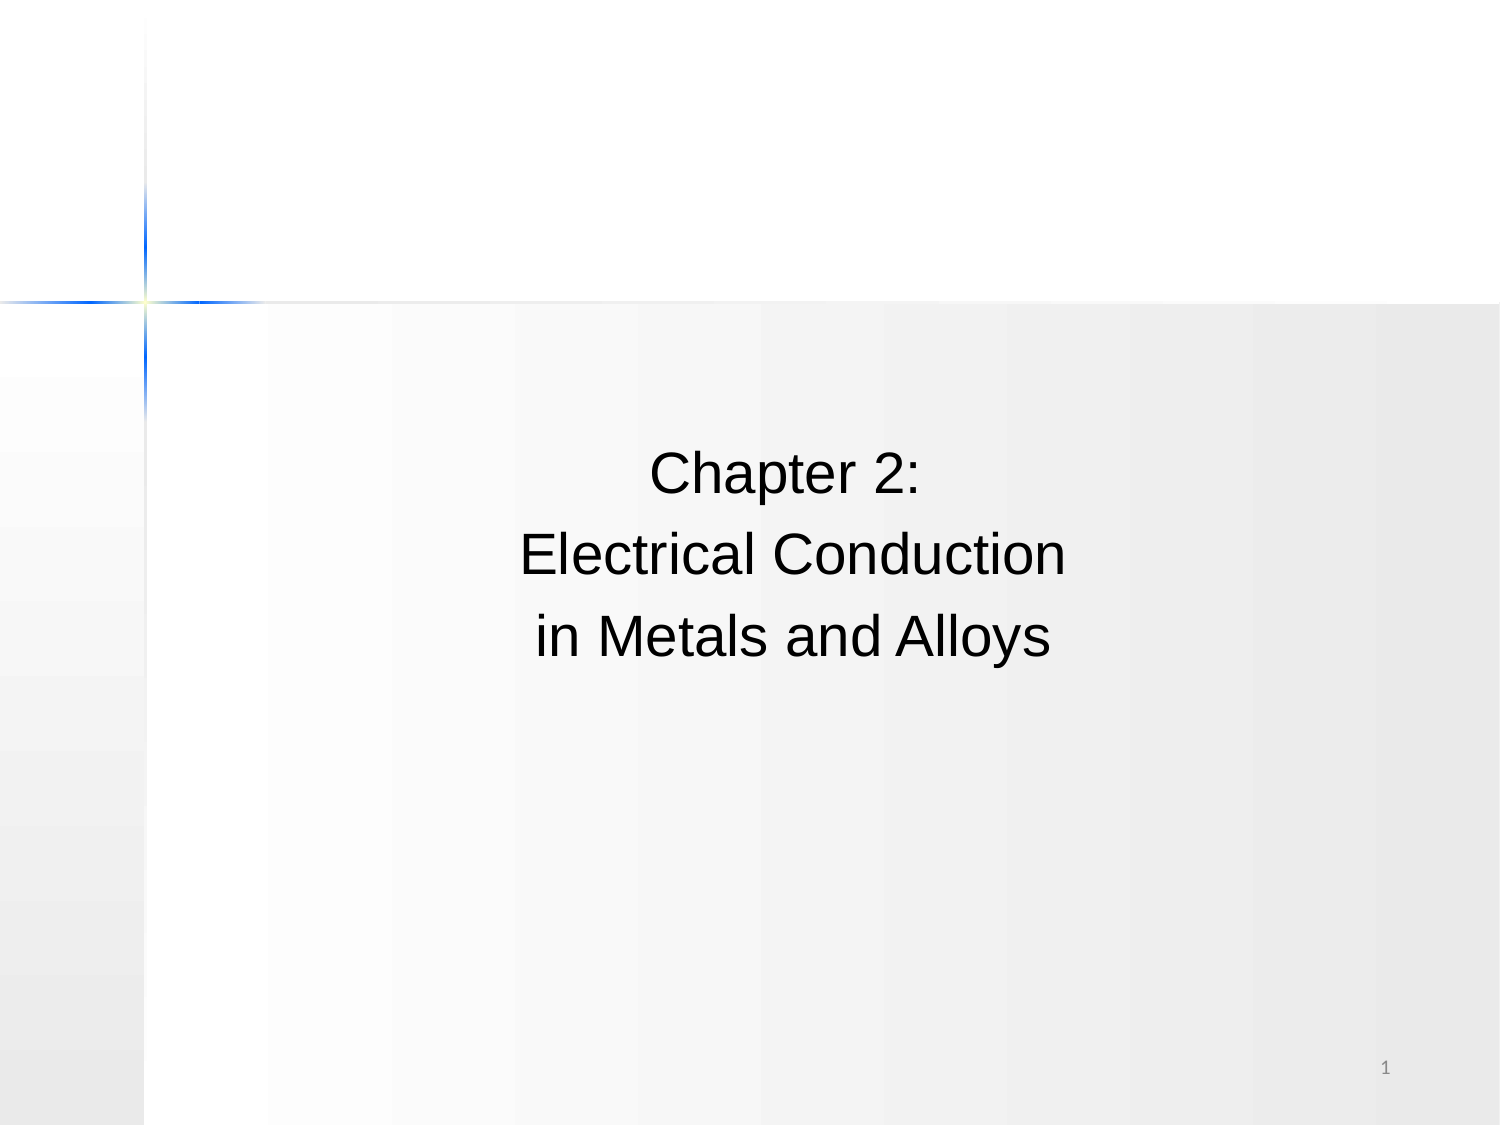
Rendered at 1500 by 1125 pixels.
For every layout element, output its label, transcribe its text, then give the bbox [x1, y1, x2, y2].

text_box Chapter 2: Electrical Conduction in Metals and Alloys [312, 427, 1275, 689]
